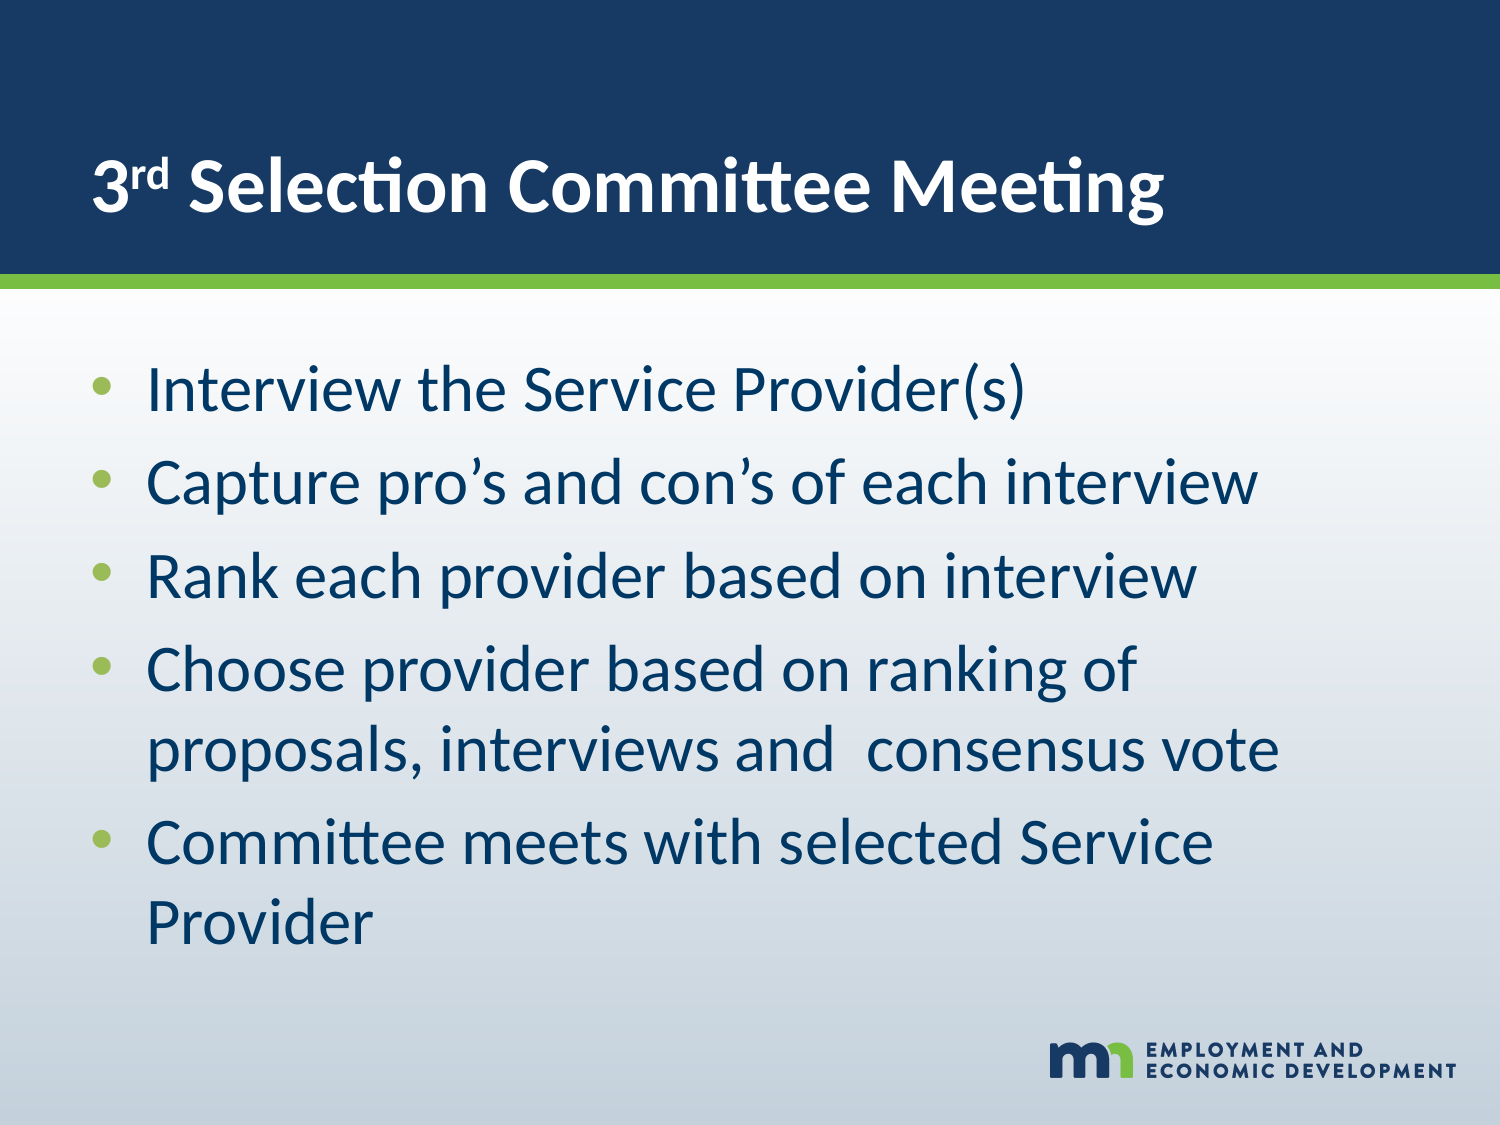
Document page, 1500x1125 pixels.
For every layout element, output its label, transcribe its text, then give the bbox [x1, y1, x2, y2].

picture [0, 0, 1500, 1125]
list Interview the Service Provider(s) Capture pro’s and con’s of each interview Rank each provider based on interview Choose provider based on ranking of proposals, interviews and consensus vote Committee meets with selected Service Provider [75, 337, 1425, 1125]
title 3rd Selection Committee Meeting [75, 99, 1425, 263]
